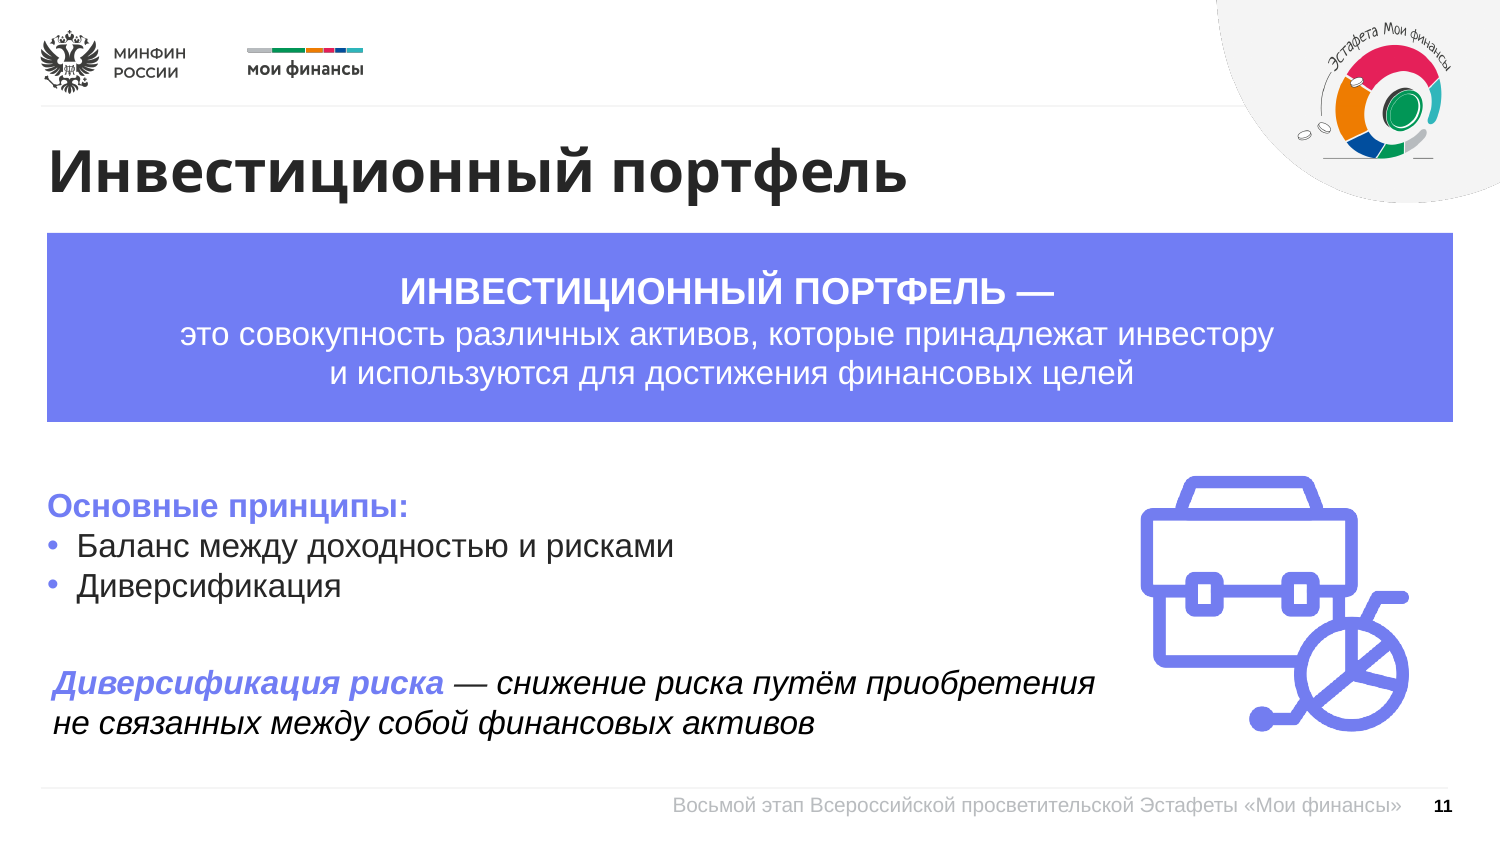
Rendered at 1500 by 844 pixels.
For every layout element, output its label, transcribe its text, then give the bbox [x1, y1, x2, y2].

text_box Инвестиционный портфель [47, 142, 1059, 204]
text_box ИНВЕСТИЦИОННЫЙ ПОРТФЕЛЬ — это совокупность различных активов, которые принадлежат инвестору и используются для достижения финансовых целей [116, 261, 1350, 398]
text_box [47, 232, 1453, 422]
picture [40, 30, 185, 94]
picture [1216, 0, 1500, 203]
slide_number 11 [1402, 794, 1453, 844]
picture [1121, 450, 1429, 758]
text_box Основные принципы: Баланс между доходностью и рисками Диверсификация [47, 484, 750, 599]
text_box Диверсификация риска — снижение риска путём приобретения не связанных между собой финансовых активов [53, 661, 1115, 742]
picture [247, 48, 363, 78]
